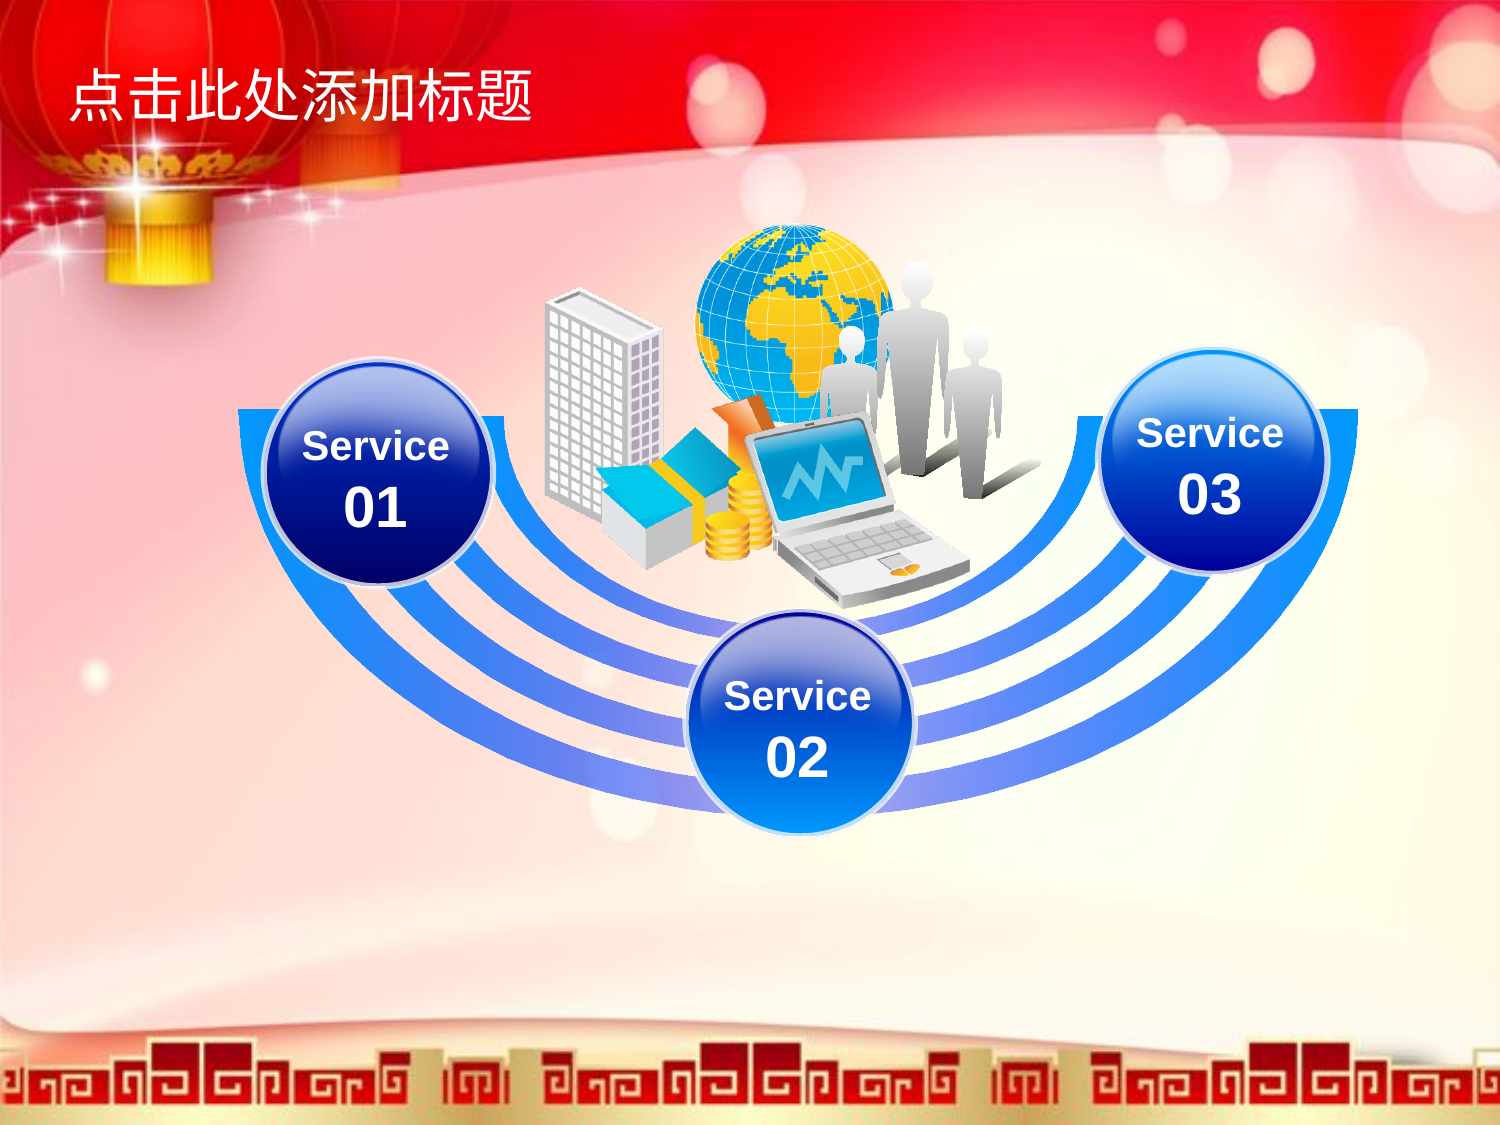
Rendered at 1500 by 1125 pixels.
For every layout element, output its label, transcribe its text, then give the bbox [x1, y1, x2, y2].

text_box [679, 598, 920, 837]
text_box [1091, 336, 1333, 574]
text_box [238, 0, 1358, 817]
text_box 点击此处添加标题 [53, 52, 238, 137]
picture [0, 0, 1500, 1125]
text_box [257, 348, 498, 587]
